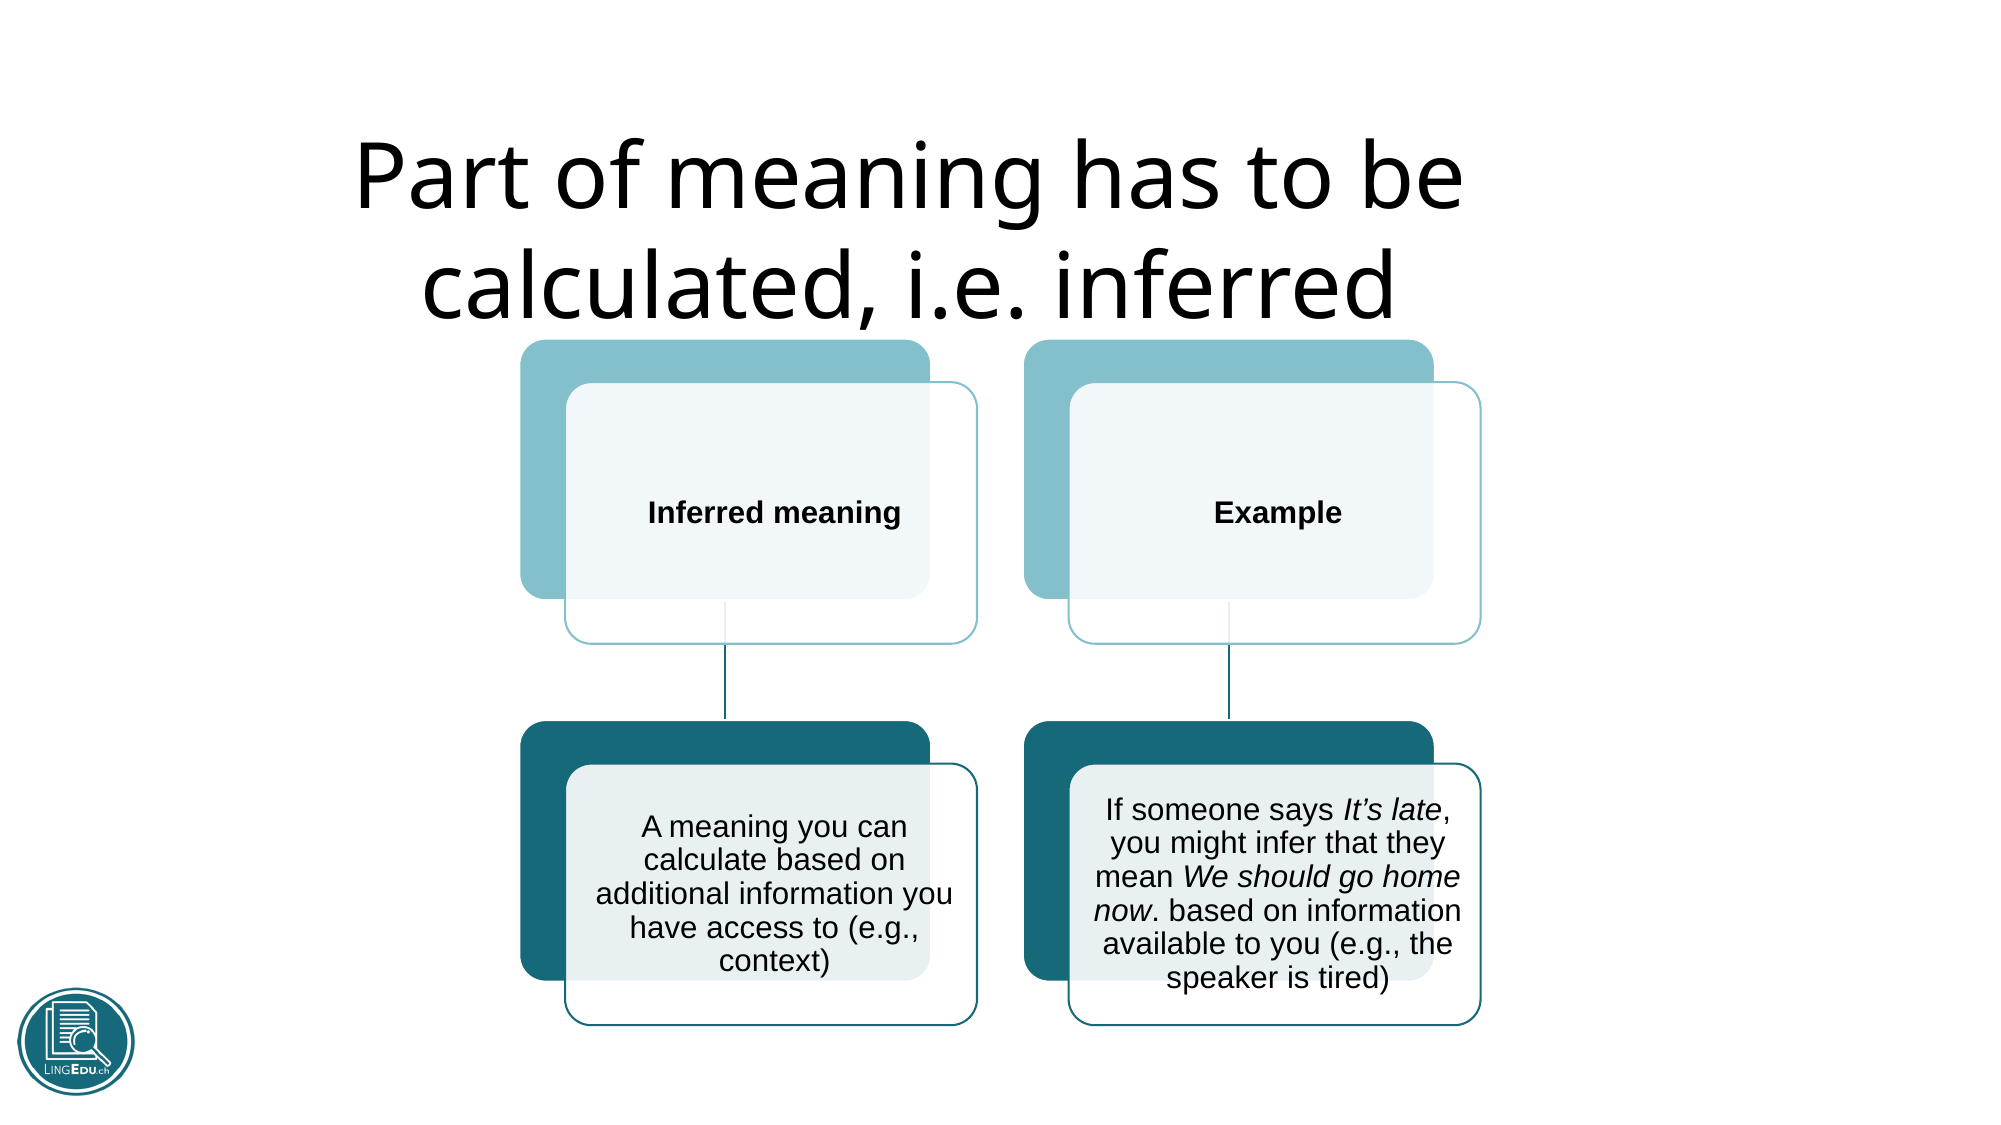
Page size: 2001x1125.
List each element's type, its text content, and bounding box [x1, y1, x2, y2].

text_box Part of meaning has to be calculated, i.e. inferred [293, 109, 1527, 338]
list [95, 338, 1905, 1026]
picture [17, 987, 135, 1096]
